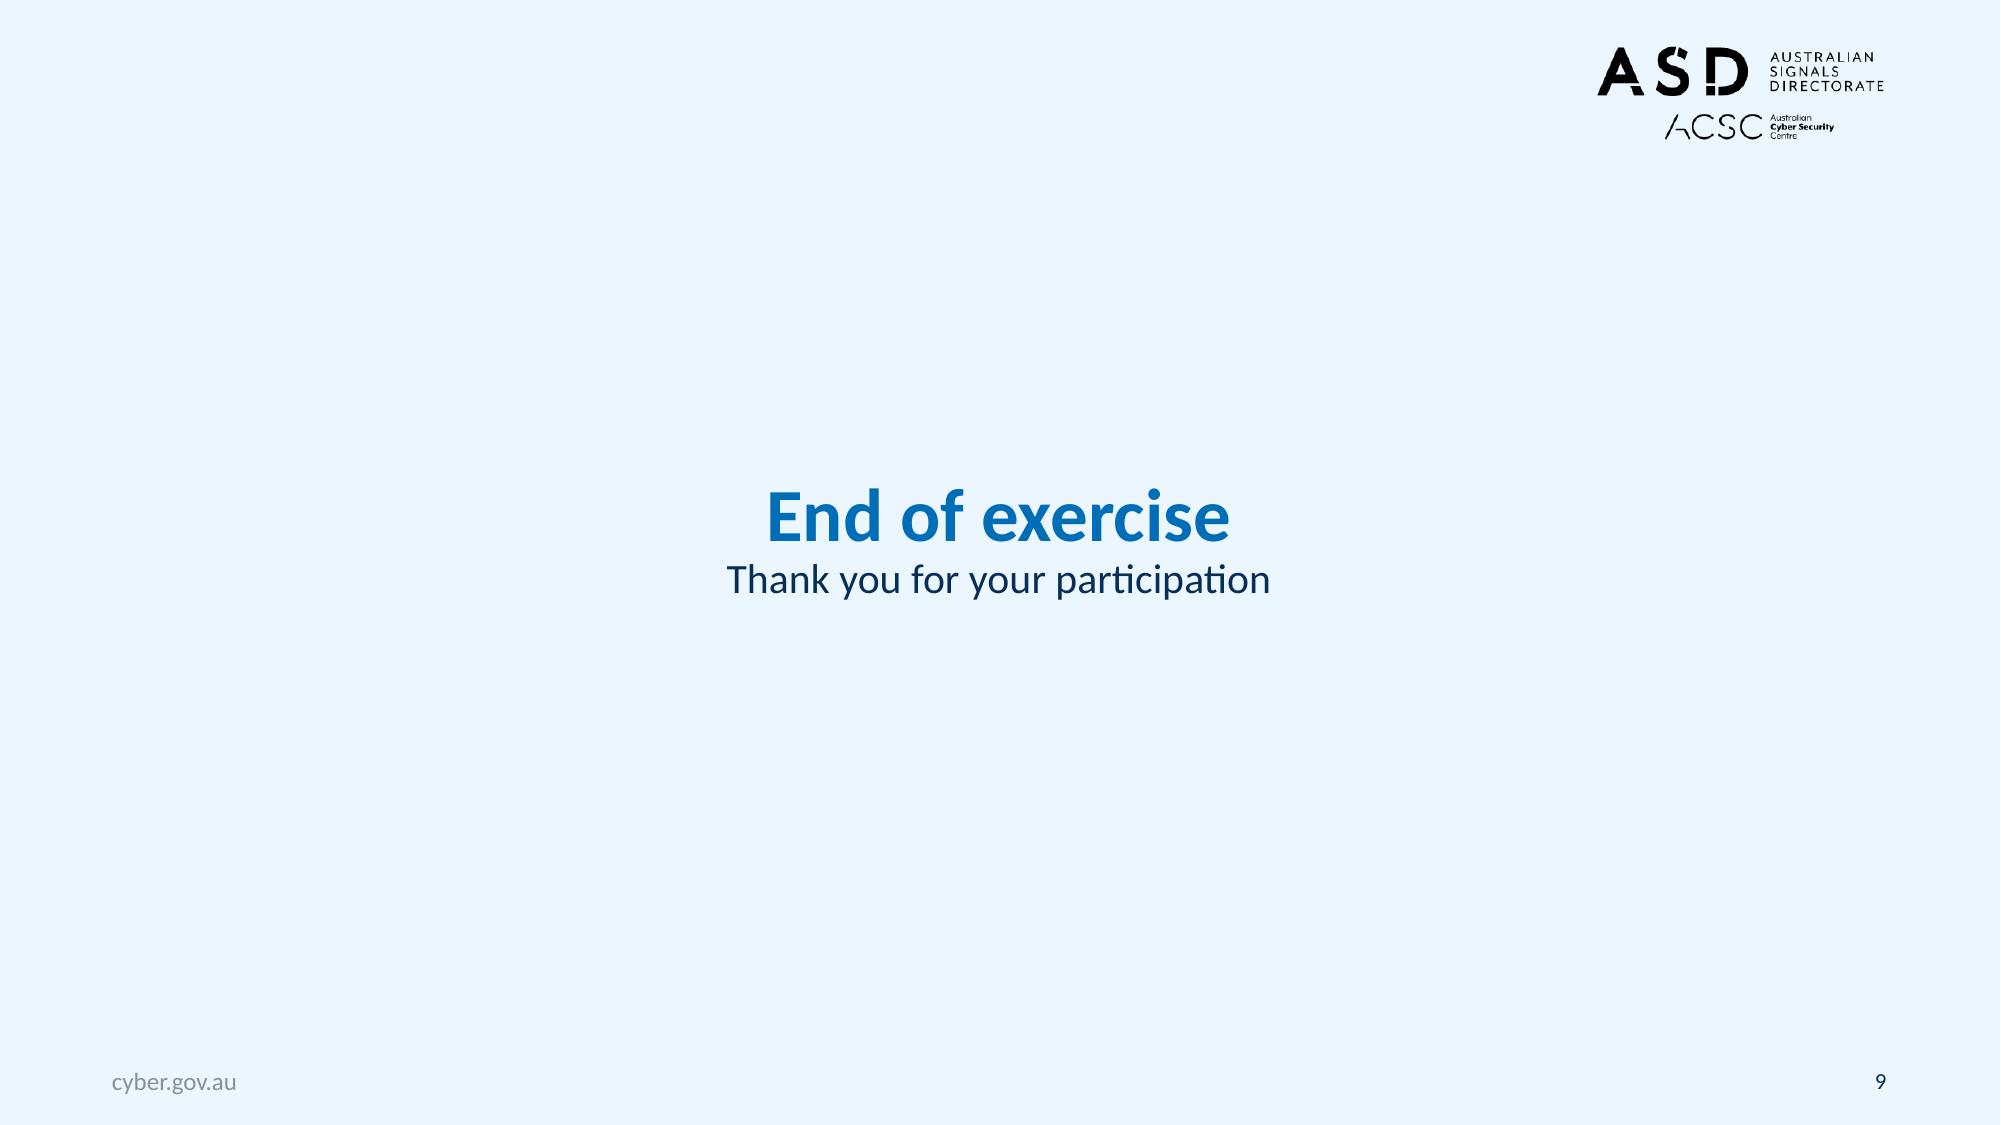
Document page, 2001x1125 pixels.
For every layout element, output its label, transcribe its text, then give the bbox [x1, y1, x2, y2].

picture [1566, 0, 1919, 178]
footer cyber.gov.au [96, 1050, 265, 1111]
title End of exercise Thank you for your participation [96, 207, 1902, 873]
slide_number 9 [1799, 1050, 1902, 1111]
